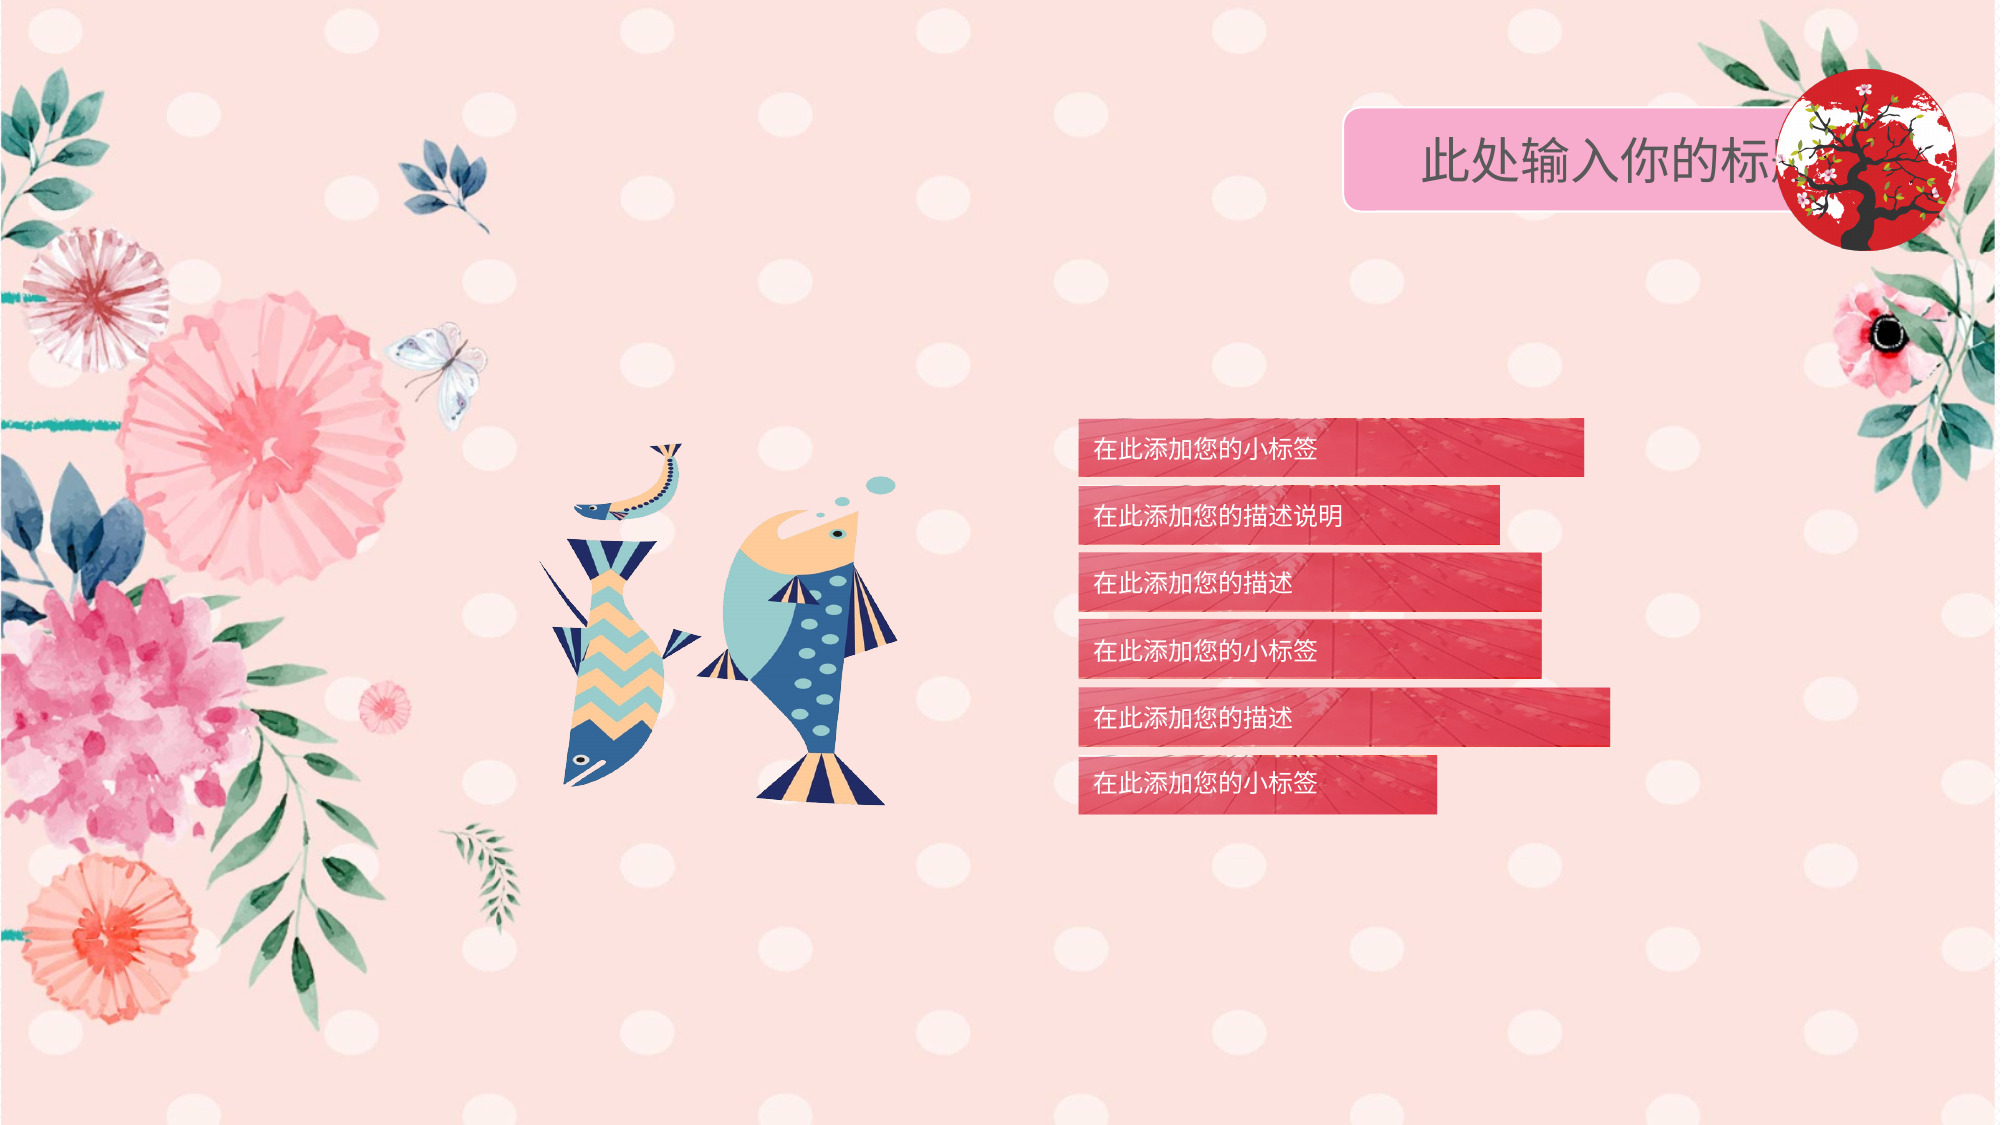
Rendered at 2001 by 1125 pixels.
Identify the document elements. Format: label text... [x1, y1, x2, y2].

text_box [1343, 40, 2000, 279]
text_box [1077, 551, 1543, 611]
text_box [1077, 618, 1543, 678]
text_box [1077, 686, 1611, 746]
text_box [468, 391, 986, 847]
text_box [1078, 418, 1585, 478]
text_box [1077, 756, 1438, 816]
picture [3, 0, 1993, 1125]
text_box 在此添加您的描述 [1085, 698, 1555, 737]
text_box 在此添加您的描述说明 [1085, 496, 1458, 535]
text_box 在此添加您的描述 [1085, 563, 1475, 603]
text_box [1077, 485, 1501, 545]
text_box 在此添加您的小标签 [1085, 763, 1385, 803]
text_box 在此添加您的小标签 [1085, 429, 1467, 468]
text_box 在此添加您的小标签 [1085, 631, 1503, 670]
